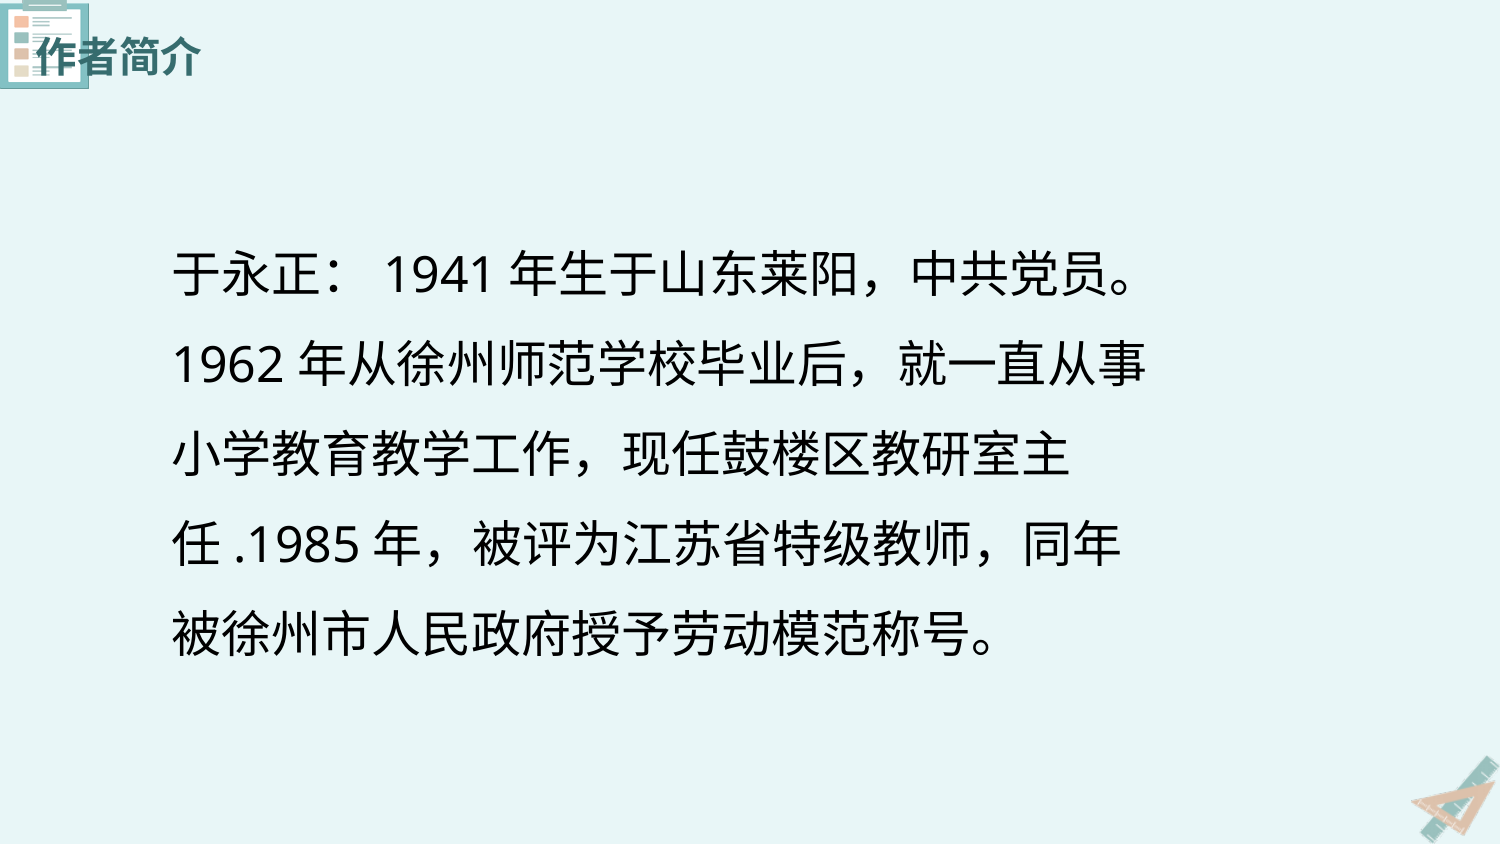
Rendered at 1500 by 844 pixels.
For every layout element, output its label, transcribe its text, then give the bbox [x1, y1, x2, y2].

text_box 作者简介 [89, 25, 261, 87]
picture [0, 0, 89, 89]
picture [1411, 755, 1500, 844]
text_box 于永正：1941年生于山东莱阳，中共党员。1962年从徐州师范学校毕业后，就一直从事小学教育教学工作，现任鼓楼区教研室主任.1985年，被评为江苏省特级教师，同年被徐州市人民政府授予劳动模范称号。 [159, 206, 1172, 728]
